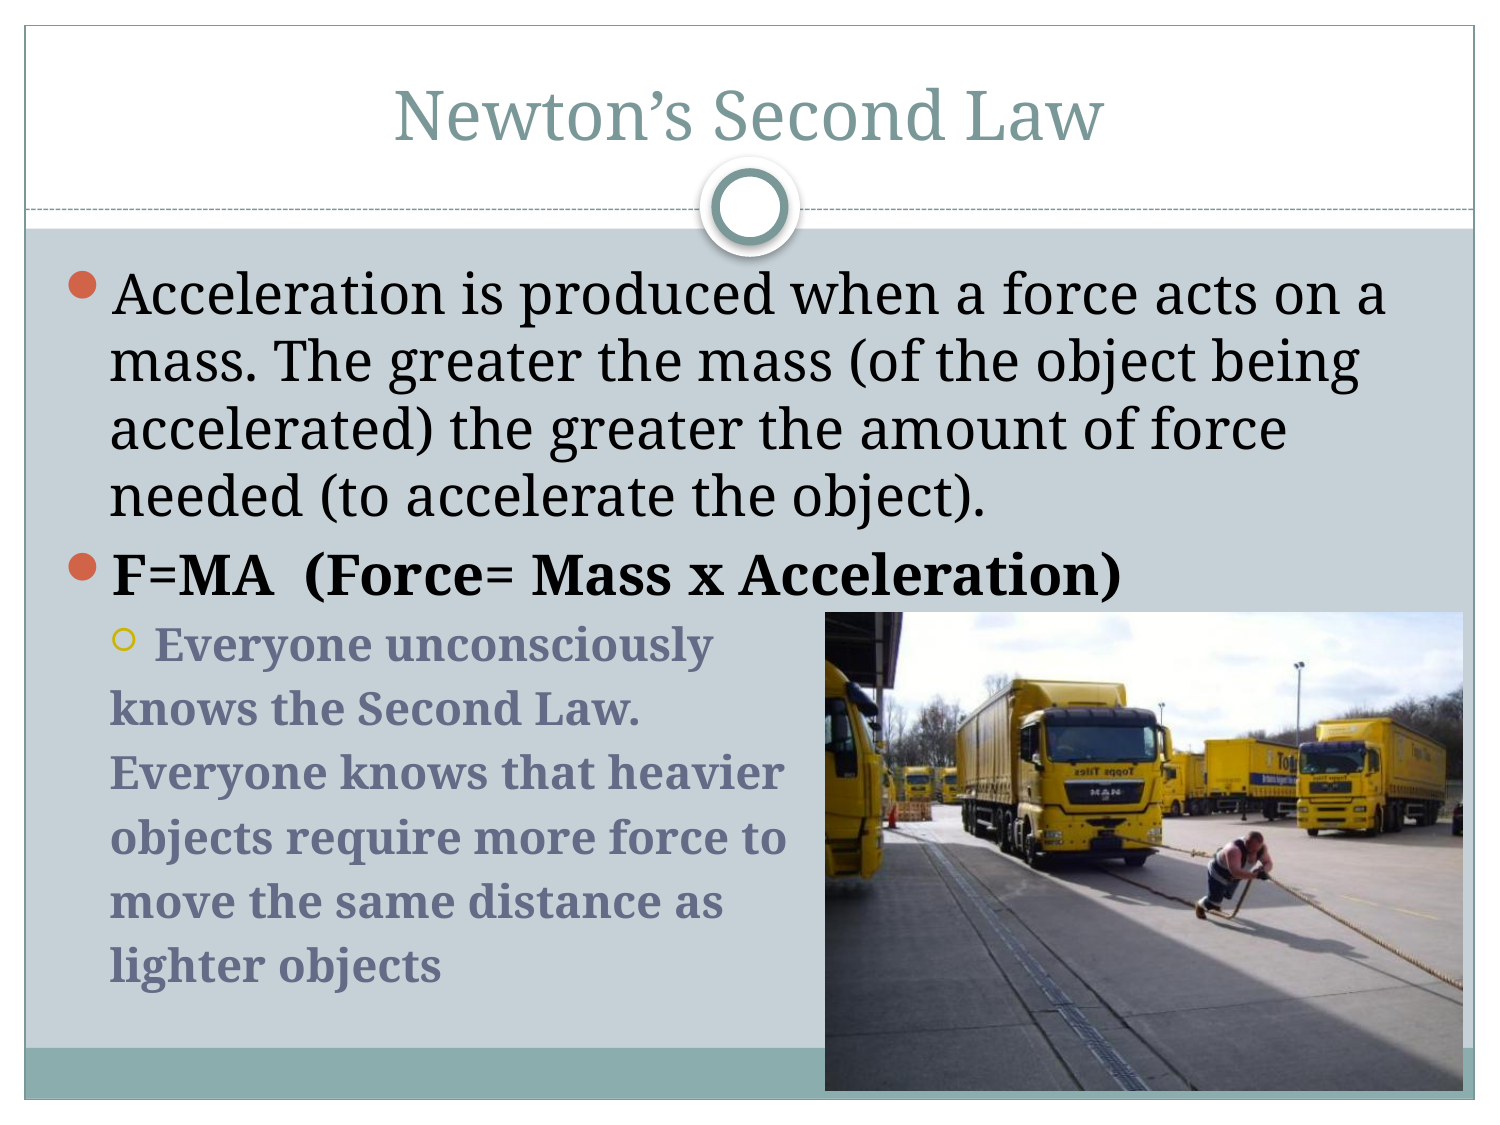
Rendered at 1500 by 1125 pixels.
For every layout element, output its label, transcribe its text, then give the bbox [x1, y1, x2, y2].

title Newton’s Second Law [49, 37, 1450, 163]
list Acceleration is produced when a force acts on a mass. The greater the mass (of the object being accelerated) the greater the amount of force needed (to accelerate the object). F=MA (Force= Mass x Acceleration) Everyone unconsciously knows the Second Law. Everyone knows that heavier objects require more force to move the same distance as lighter objects [49, 250, 1445, 1001]
picture [824, 612, 1463, 1091]
